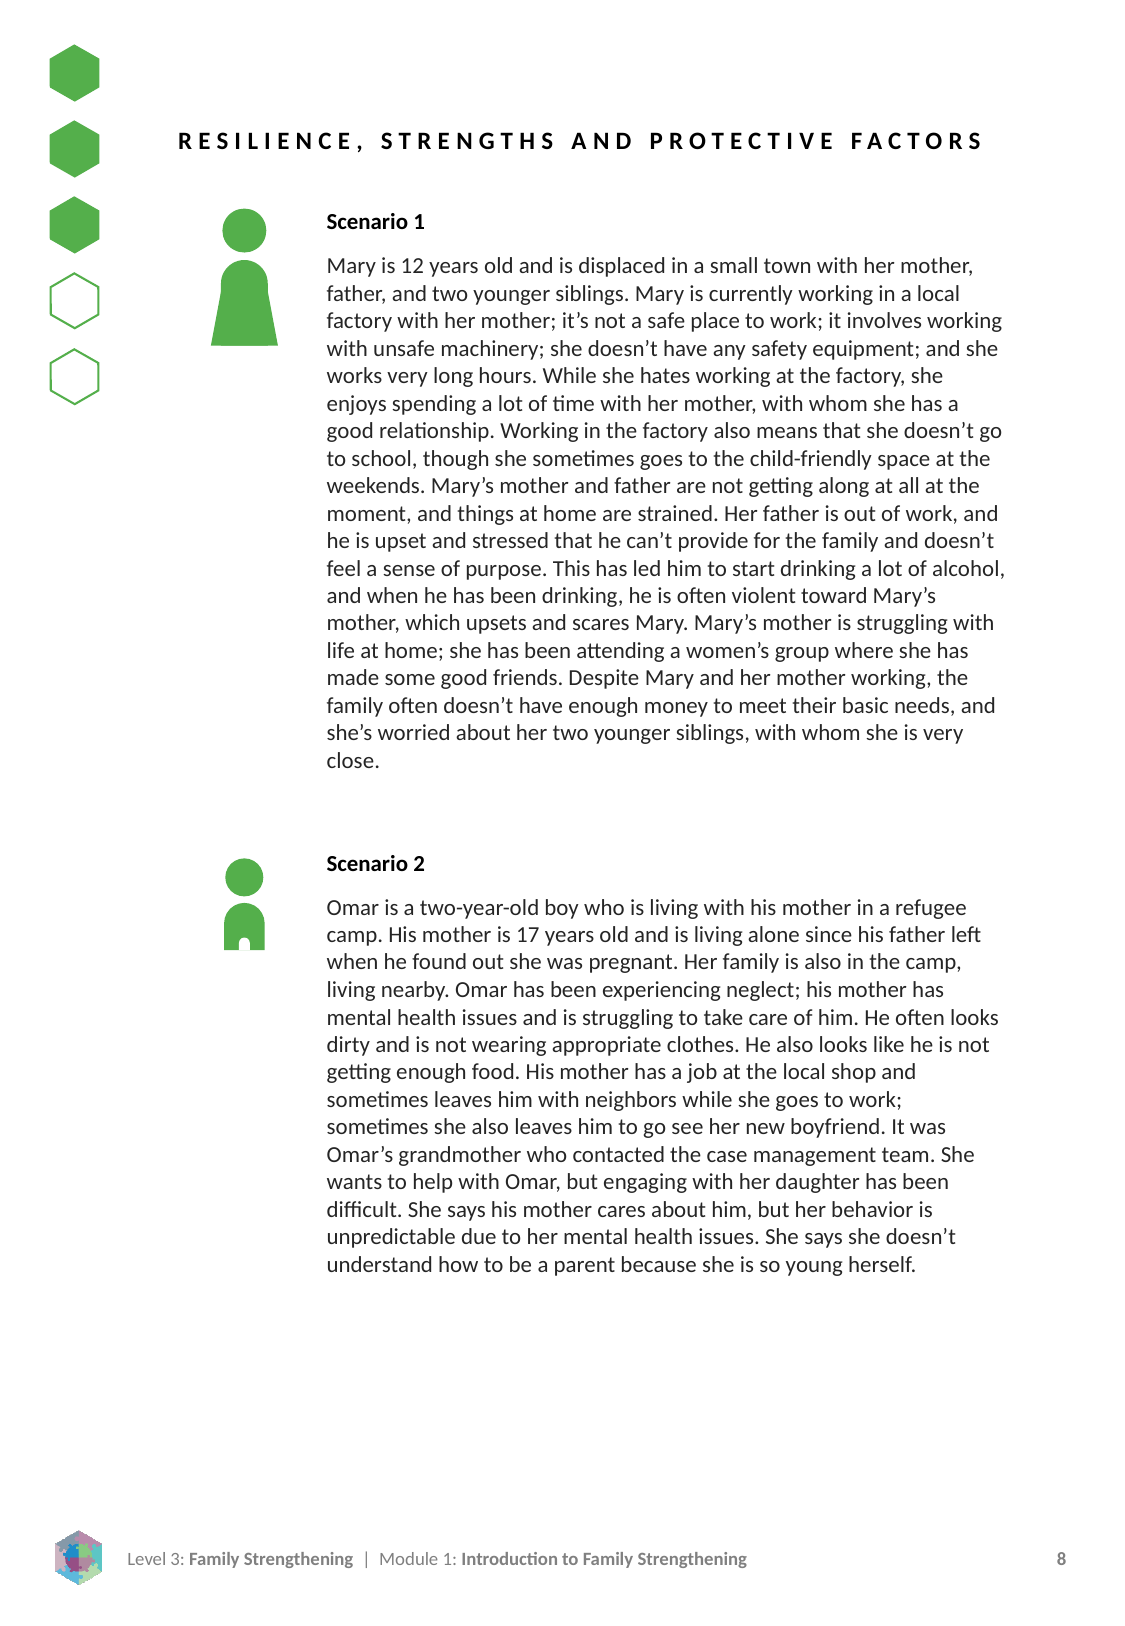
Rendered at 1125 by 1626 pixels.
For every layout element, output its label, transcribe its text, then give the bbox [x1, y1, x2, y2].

text_box [49, 348, 100, 406]
text_box RESILIENCE, STRENGTHS AND PROTECTIVE FACTORS [163, 116, 1027, 162]
text_box [49, 196, 100, 254]
text_box Scenario 1 Mary is 12 years old and is displaced in a small town with her mother, father, and two younger siblings. Mary is currently working in a local factory with her mother; it’s not a safe place to work; it involves working with unsafe machinery; she doesn’t have any safety equipment; and she works very long hours. While she hates working at the factory, she enjoys spending a lot of time with her mother, with whom she has a good relationship. Working in the factory also means that she doesn’t go to school, though she sometimes goes to the child-friendly space at the weekends. Mary’s mother and father are not getting along at all at the moment, and things at home are strained. Her father is out of work, and he is upset and stressed that he can’t provide for the family and doesn’t feel a sense of purpose. This has led him to start drinking a lot of alcohol, and when he has been drinking, he is often violent toward Mary’s mother, which upsets and scares Mary. Mary’s mother is struggling with life at home; she has been attending a women’s group where she has made some good friends. Despite Mary and her mother working, the family often doesn’t have enough money to meet their basic needs, and she’s worried about her two younger siblings, with whom she is very close. Scenario 2 Omar is a two-year-old boy who is living with his mother in a refugee camp. His mother is 17 years old and is living alone since his father left when he found out she was pregnant. Her family is also in the camp, living nearby. Omar has been experiencing neglect; his mother has mental health issues and is struggling to take care of him. He often looks dirty and is not wearing appropriate clothes. He also looks like he is not getting enough food. His mother has a job at the local shop and sometimes leaves him with neighbors while she goes to work; sometimes she also leaves him to go see her new boyfriend. It was Omar’s grandmother who contacted the case management team. She wants to help with Omar, but engaging with her daughter has been difficult. She says his mother cares about him, but her behavior is unpredictable due to her mental health issues. She says she doesn’t understand how to be a parent because she is so young herself. [311, 197, 1024, 1284]
text_box [49, 44, 100, 102]
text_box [224, 858, 265, 951]
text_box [210, 208, 278, 346]
text_box [49, 272, 100, 330]
text_box [49, 120, 100, 178]
picture [55, 1530, 102, 1585]
